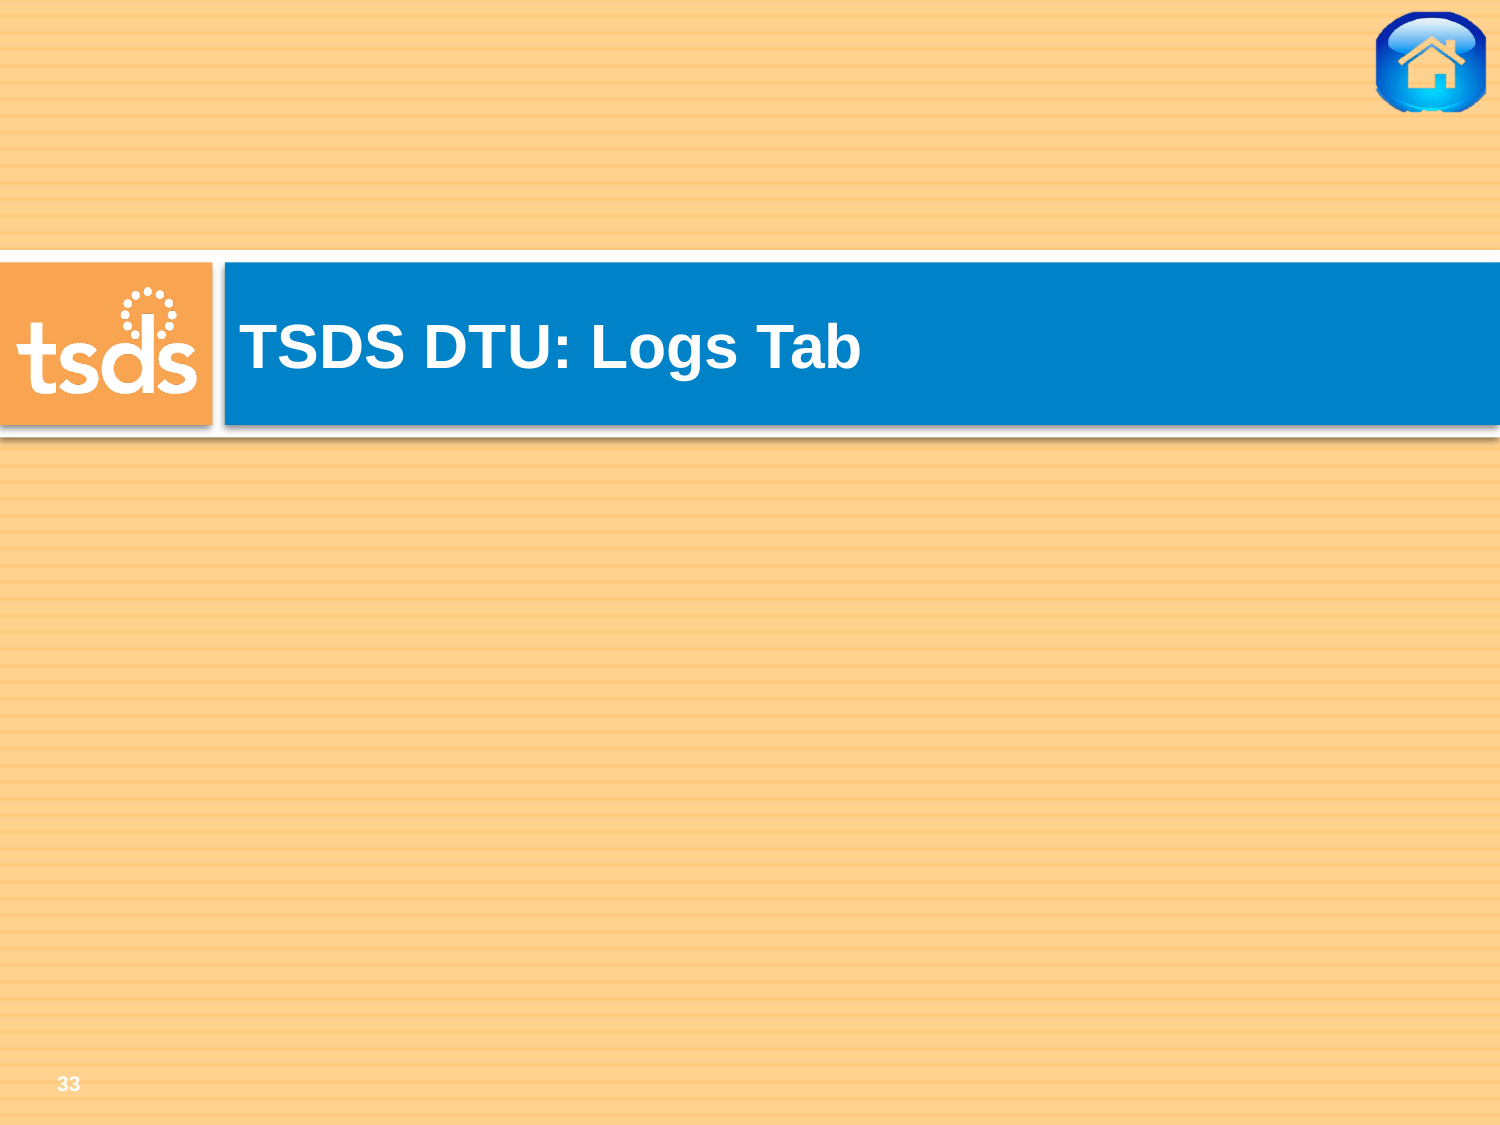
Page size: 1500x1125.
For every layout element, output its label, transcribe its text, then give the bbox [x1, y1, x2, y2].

picture [1362, 0, 1500, 126]
slide_number 33 [24, 1062, 113, 1103]
picture [16, 287, 197, 400]
title TSDS DTU: Logs Tab [225, 262, 1475, 425]
